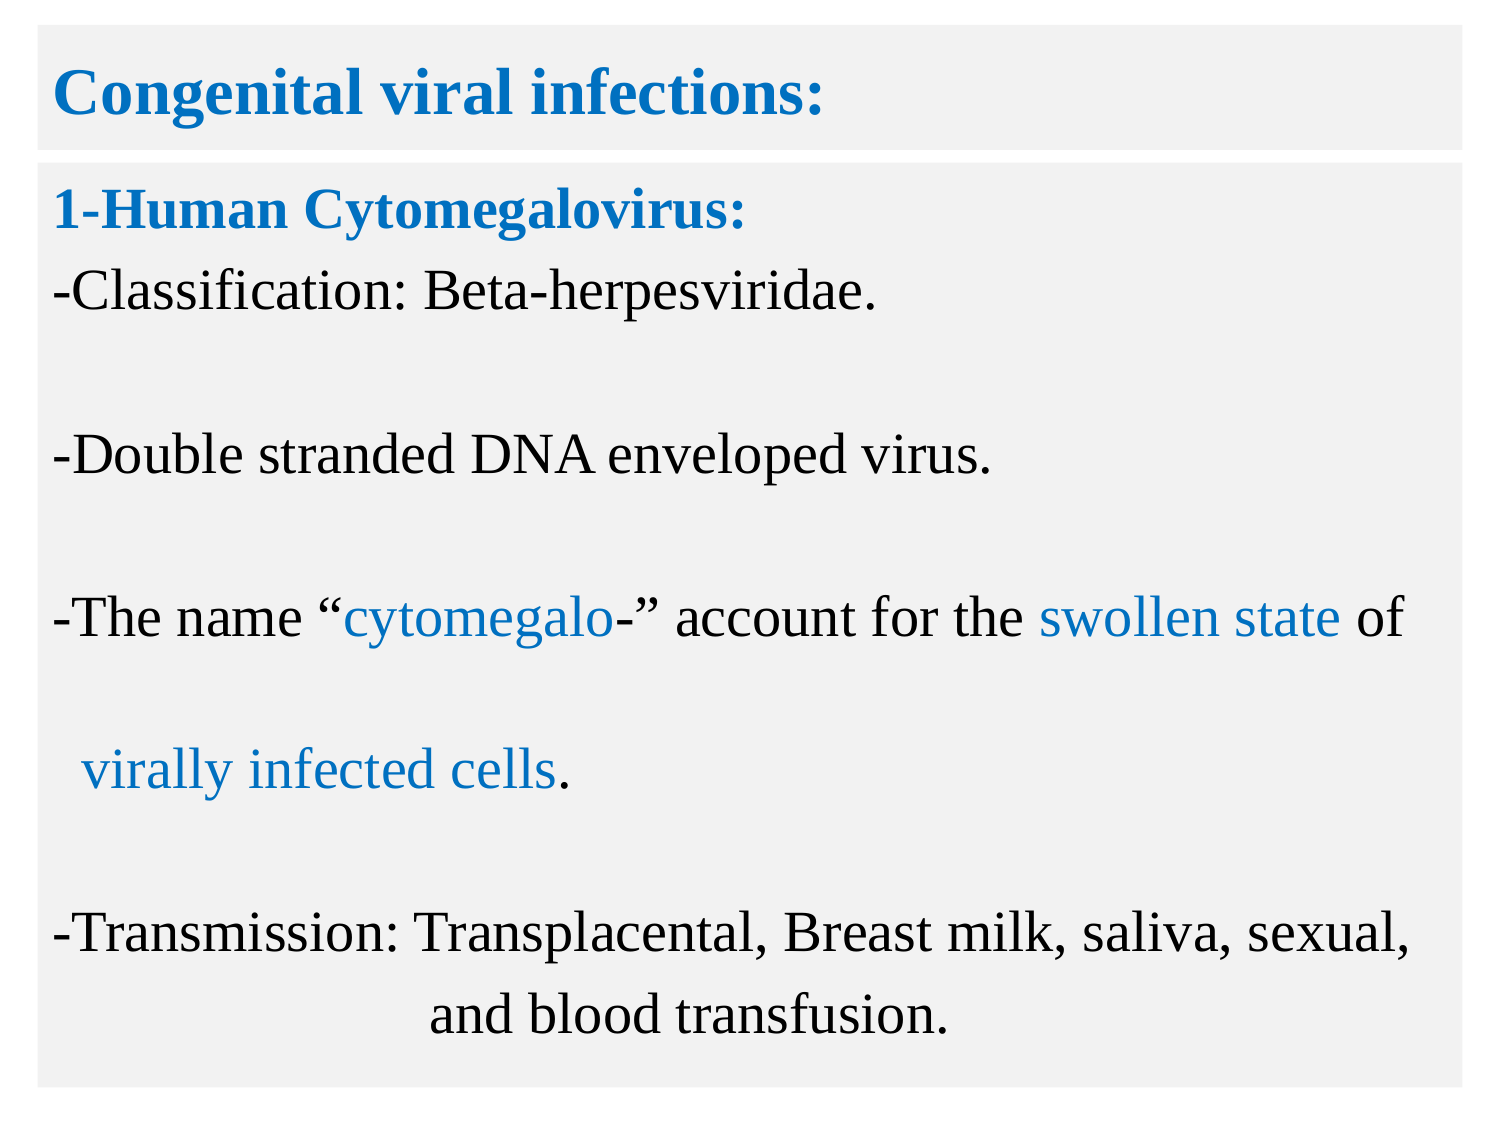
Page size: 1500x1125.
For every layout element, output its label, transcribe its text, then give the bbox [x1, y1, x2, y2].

title Congenital viral infections: [37, 24, 1463, 150]
subtitle 1-Human Cytomegalovirus: -Classification: Beta-herpesviridae. -Double stranded DNA enveloped virus. -The name “cytomegalo-” account for the swollen state of virally infected cells. -Transmission: Transplacental, Breast milk, saliva, sexual, and blood transfusion. [37, 162, 1463, 1088]
